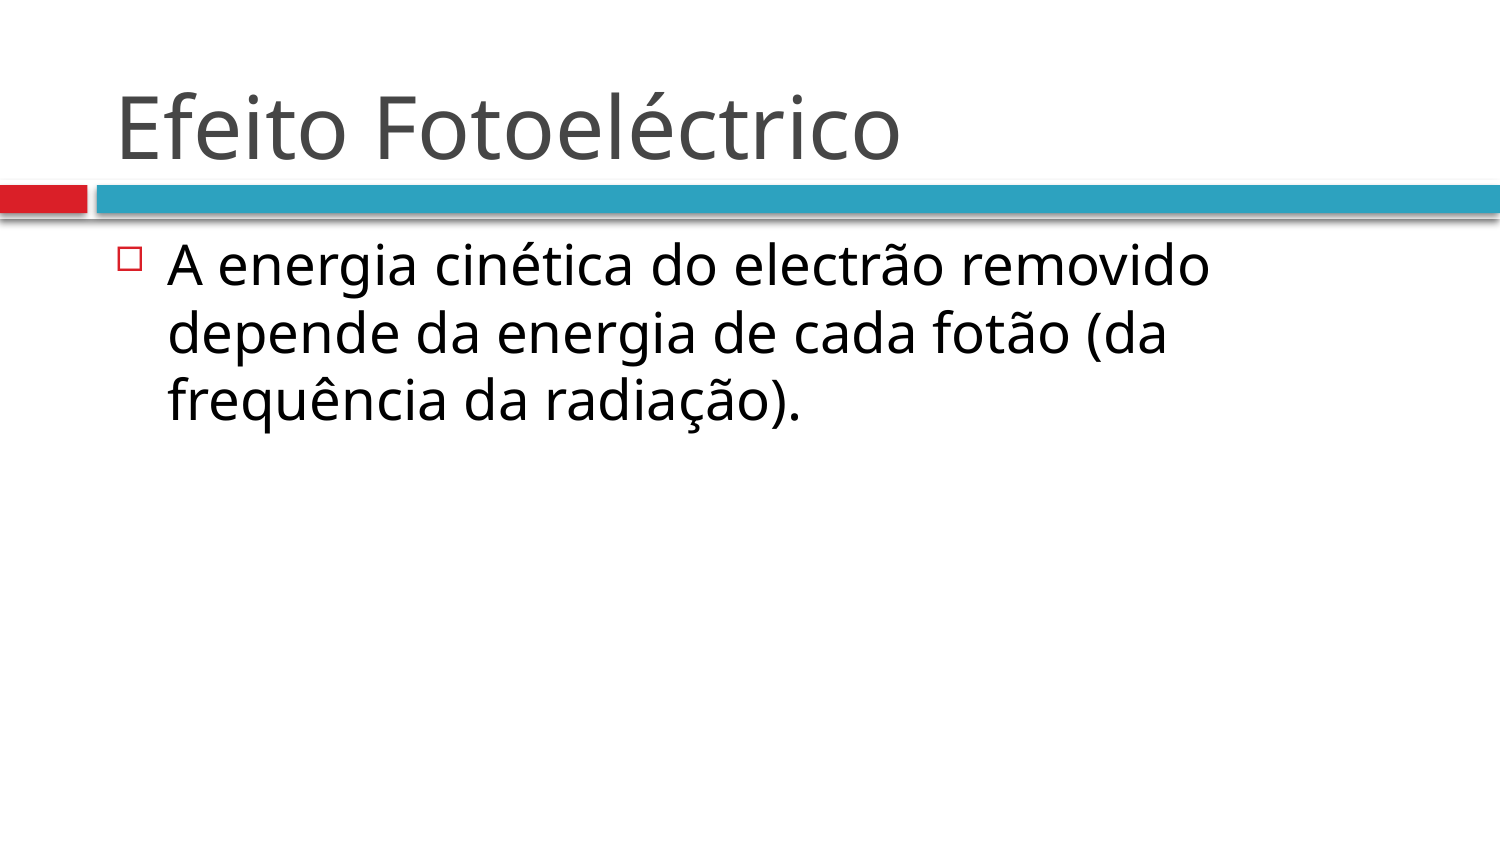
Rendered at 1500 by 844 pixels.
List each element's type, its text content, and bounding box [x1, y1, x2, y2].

title Efeito Fotoeléctrico [99, 19, 1438, 185]
list A energia cinética do electrão removido depende da energia de cada fotão (da frequência da radiação). [99, 221, 1447, 759]
